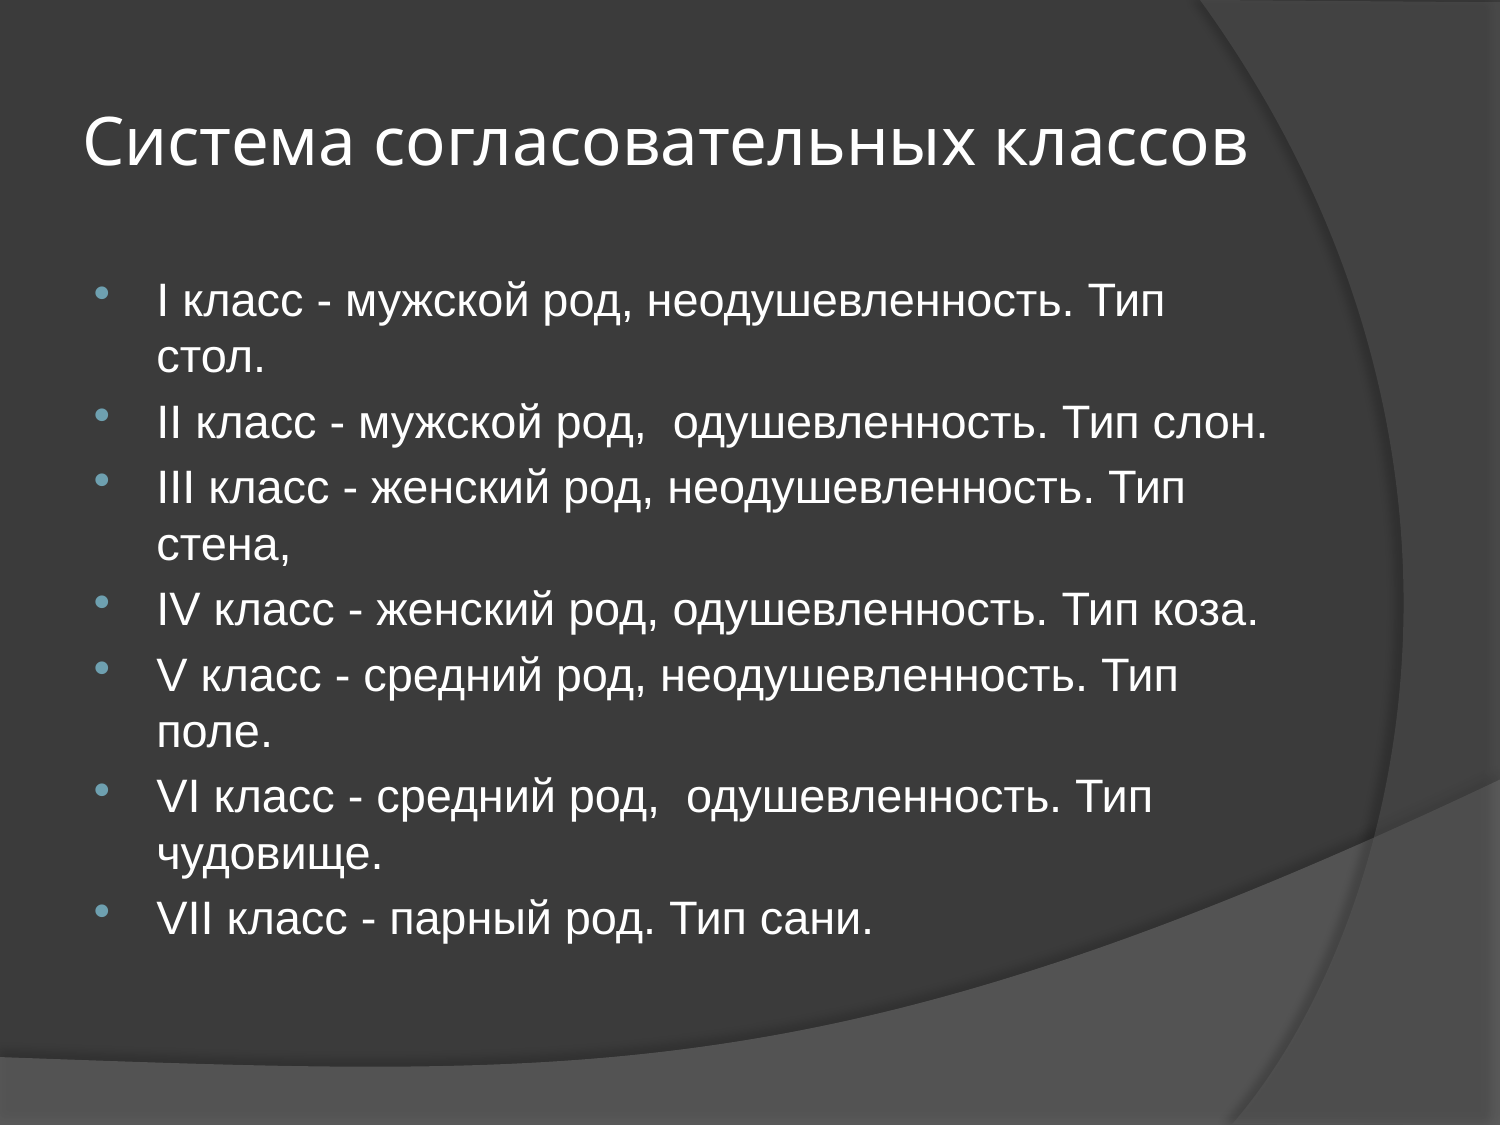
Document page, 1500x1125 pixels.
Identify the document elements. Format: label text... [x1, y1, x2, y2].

list I класс - мужской род, неодушевленность. Тип стол. II класс - мужской род, одушевленность. Тип слон. III класс - женский род, неодушевленность. Тип стена, IV класс - женский род, одушевленность. Тип коза. V класс - средний род, неодушевленность. Тип поле. VI класс - средний род, одушевленность. Тип чудовище. VII класс - парный род. Тип сани. [75, 262, 1300, 1005]
title Система согласовательных классов [75, 45, 1300, 233]
